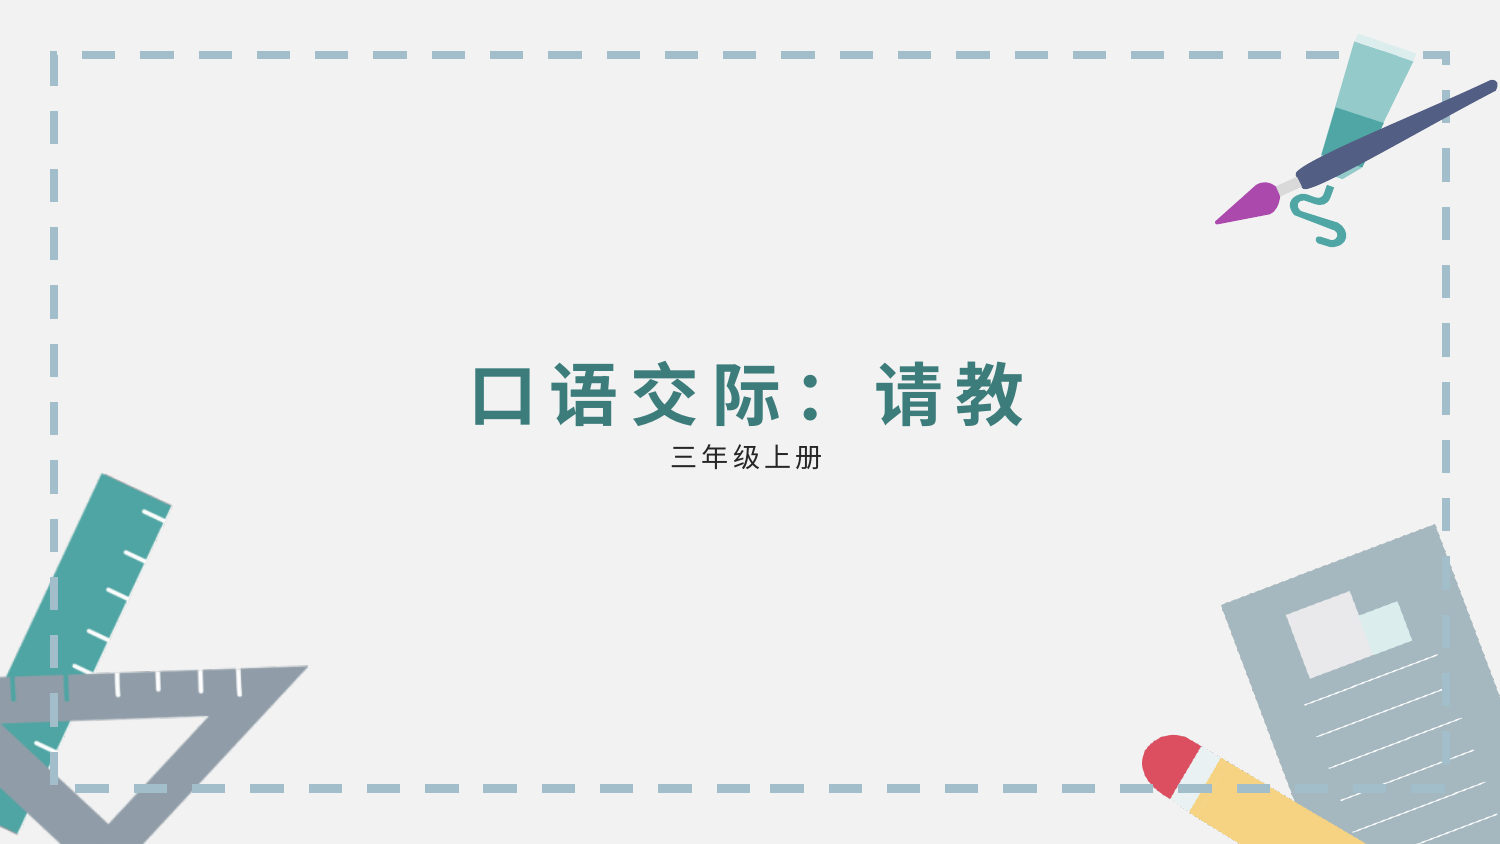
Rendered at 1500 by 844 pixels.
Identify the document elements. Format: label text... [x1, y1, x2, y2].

text_box 口语交际：请教 [281, 263, 1212, 435]
text_box 三年级上册 [281, 440, 1212, 587]
picture [1141, 523, 1500, 844]
picture [0, 458, 308, 844]
